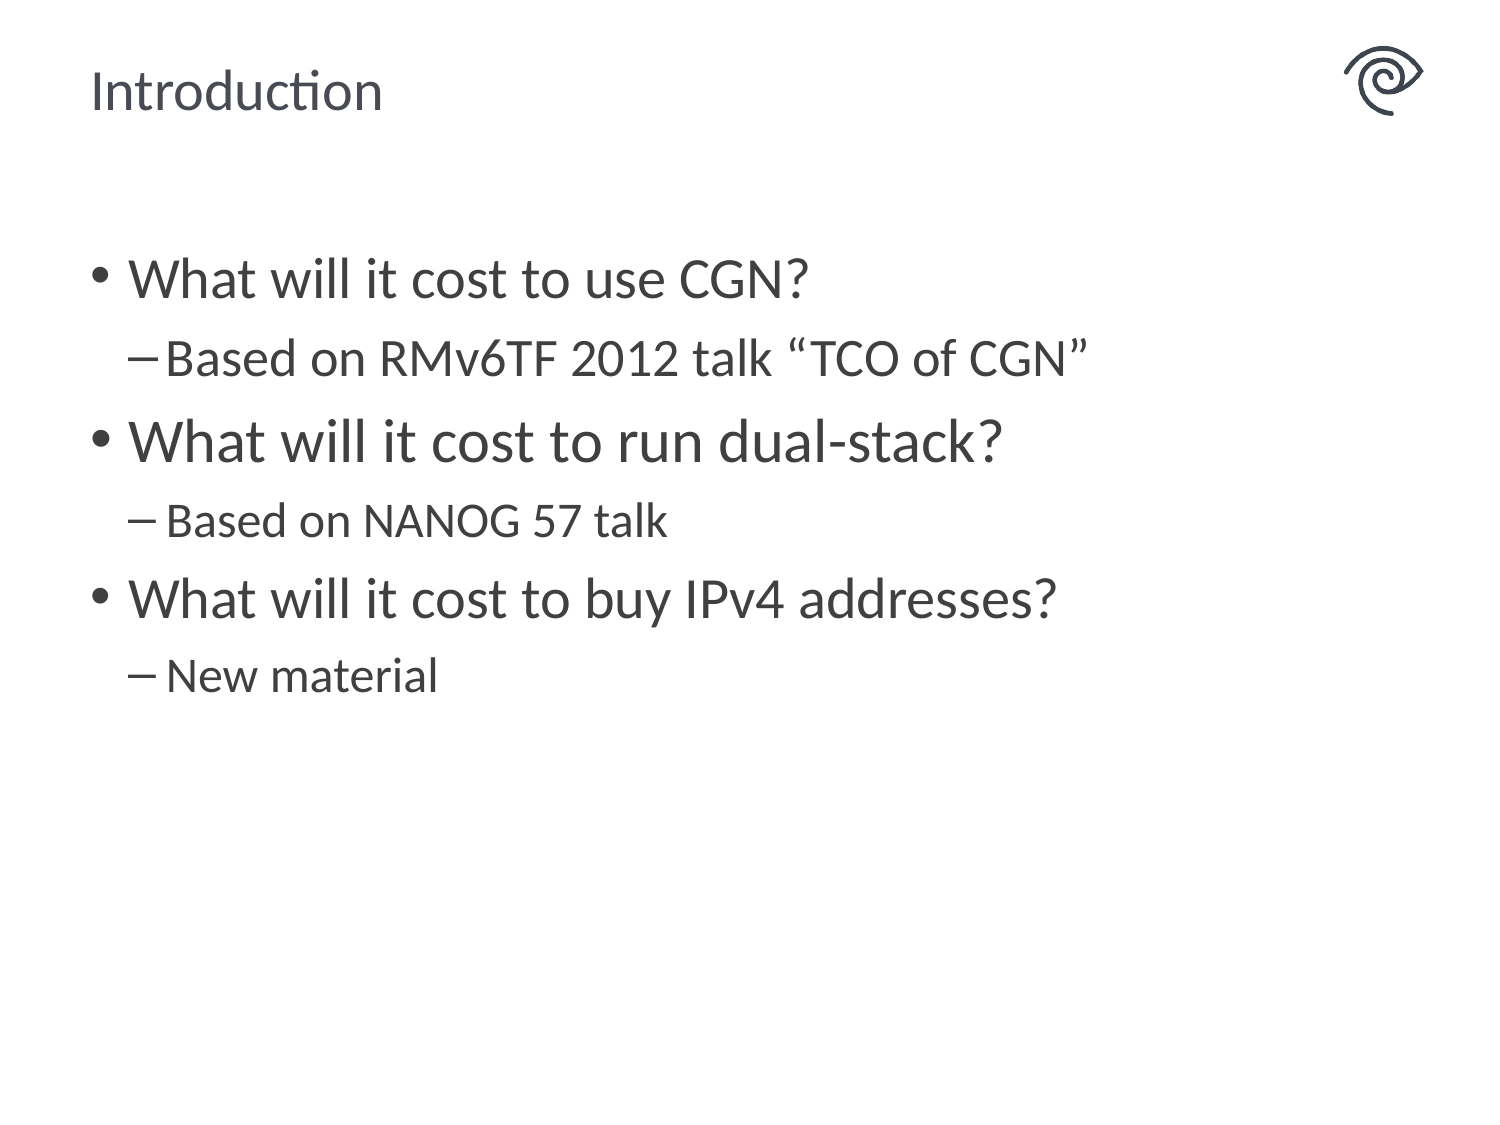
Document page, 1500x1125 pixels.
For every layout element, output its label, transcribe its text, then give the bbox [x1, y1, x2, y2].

title Introduction [74, 44, 1315, 232]
picture [1343, 44, 1436, 116]
list What will it cost to use CGN? Based on RMv6TF 2012 talk “TCO of CGN” What will it cost to run dual-stack? Based on NANOG 57 talk What will it cost to buy IPv4 addresses? New material [74, 232, 1426, 1043]
